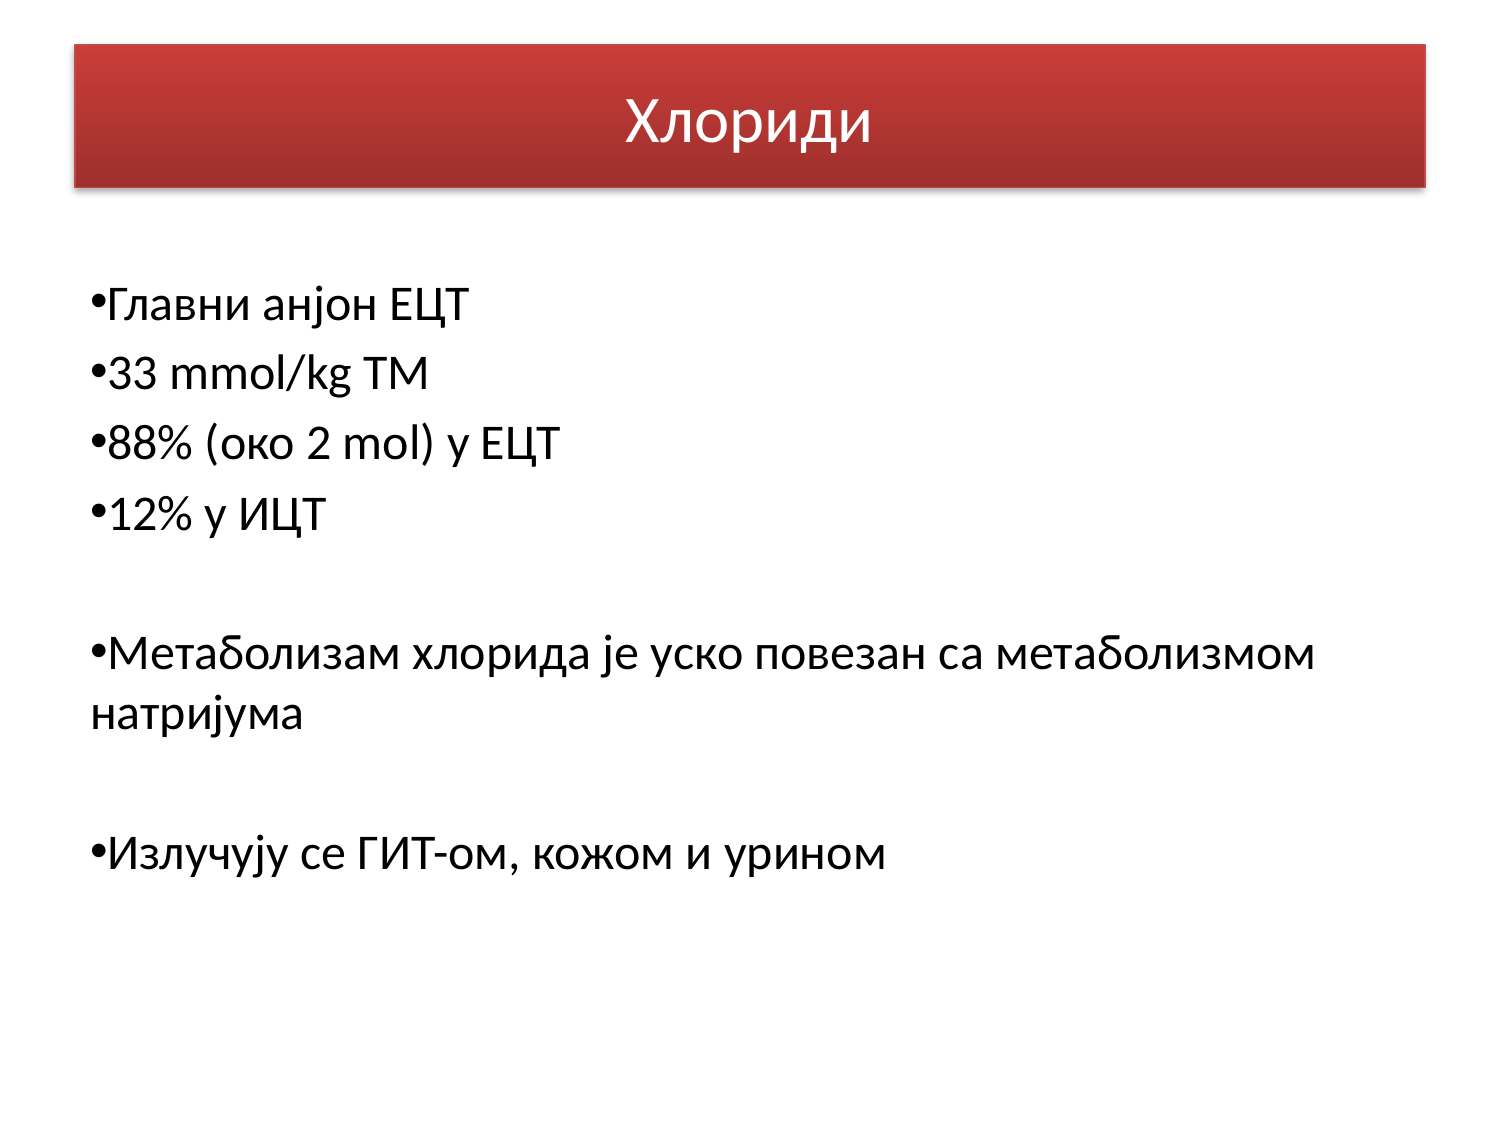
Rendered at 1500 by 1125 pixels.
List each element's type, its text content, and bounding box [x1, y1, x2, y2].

list Главни анјон ЕЦТ 33 mmol/kg TM 88% (око 2 mol) у ЕЦТ 12% у ИЦТ Метаболизам хлорида је уско повезан са метаболизмом натријума Излучују се ГИТ-ом, кожом и урином [75, 262, 1425, 1005]
title Хлориди [74, 44, 1426, 188]
